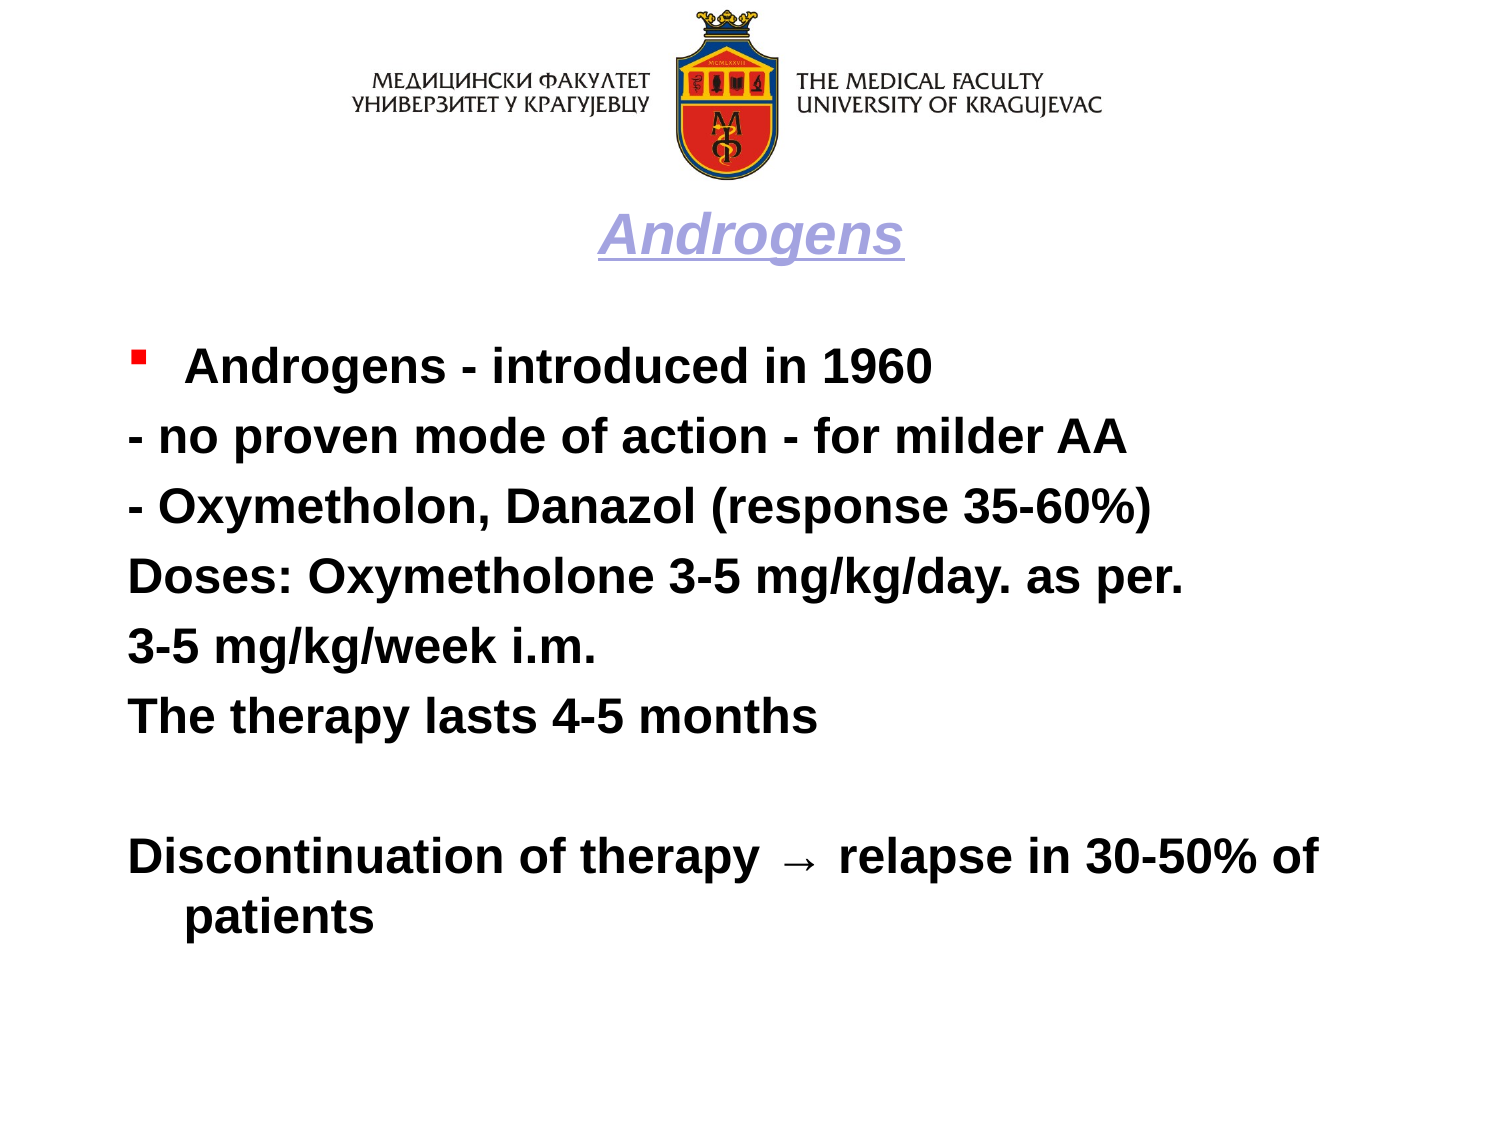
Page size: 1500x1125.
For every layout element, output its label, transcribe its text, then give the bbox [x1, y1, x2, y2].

picture [328, 0, 1125, 137]
list Androgens - introduced in 1960 - no proven mode of action - for milder AA - Oxymetholon, Danazol (response 35-60%) Doses: Oxymetholone 3-5 mg/kg/day. as per. 3-5 mg/kg/week i.m. The therapy lasts 4-5 months Discontinuation of therapy → relapse in 30-50% of patients [112, 326, 1463, 1070]
title Androgens [76, 137, 1427, 325]
